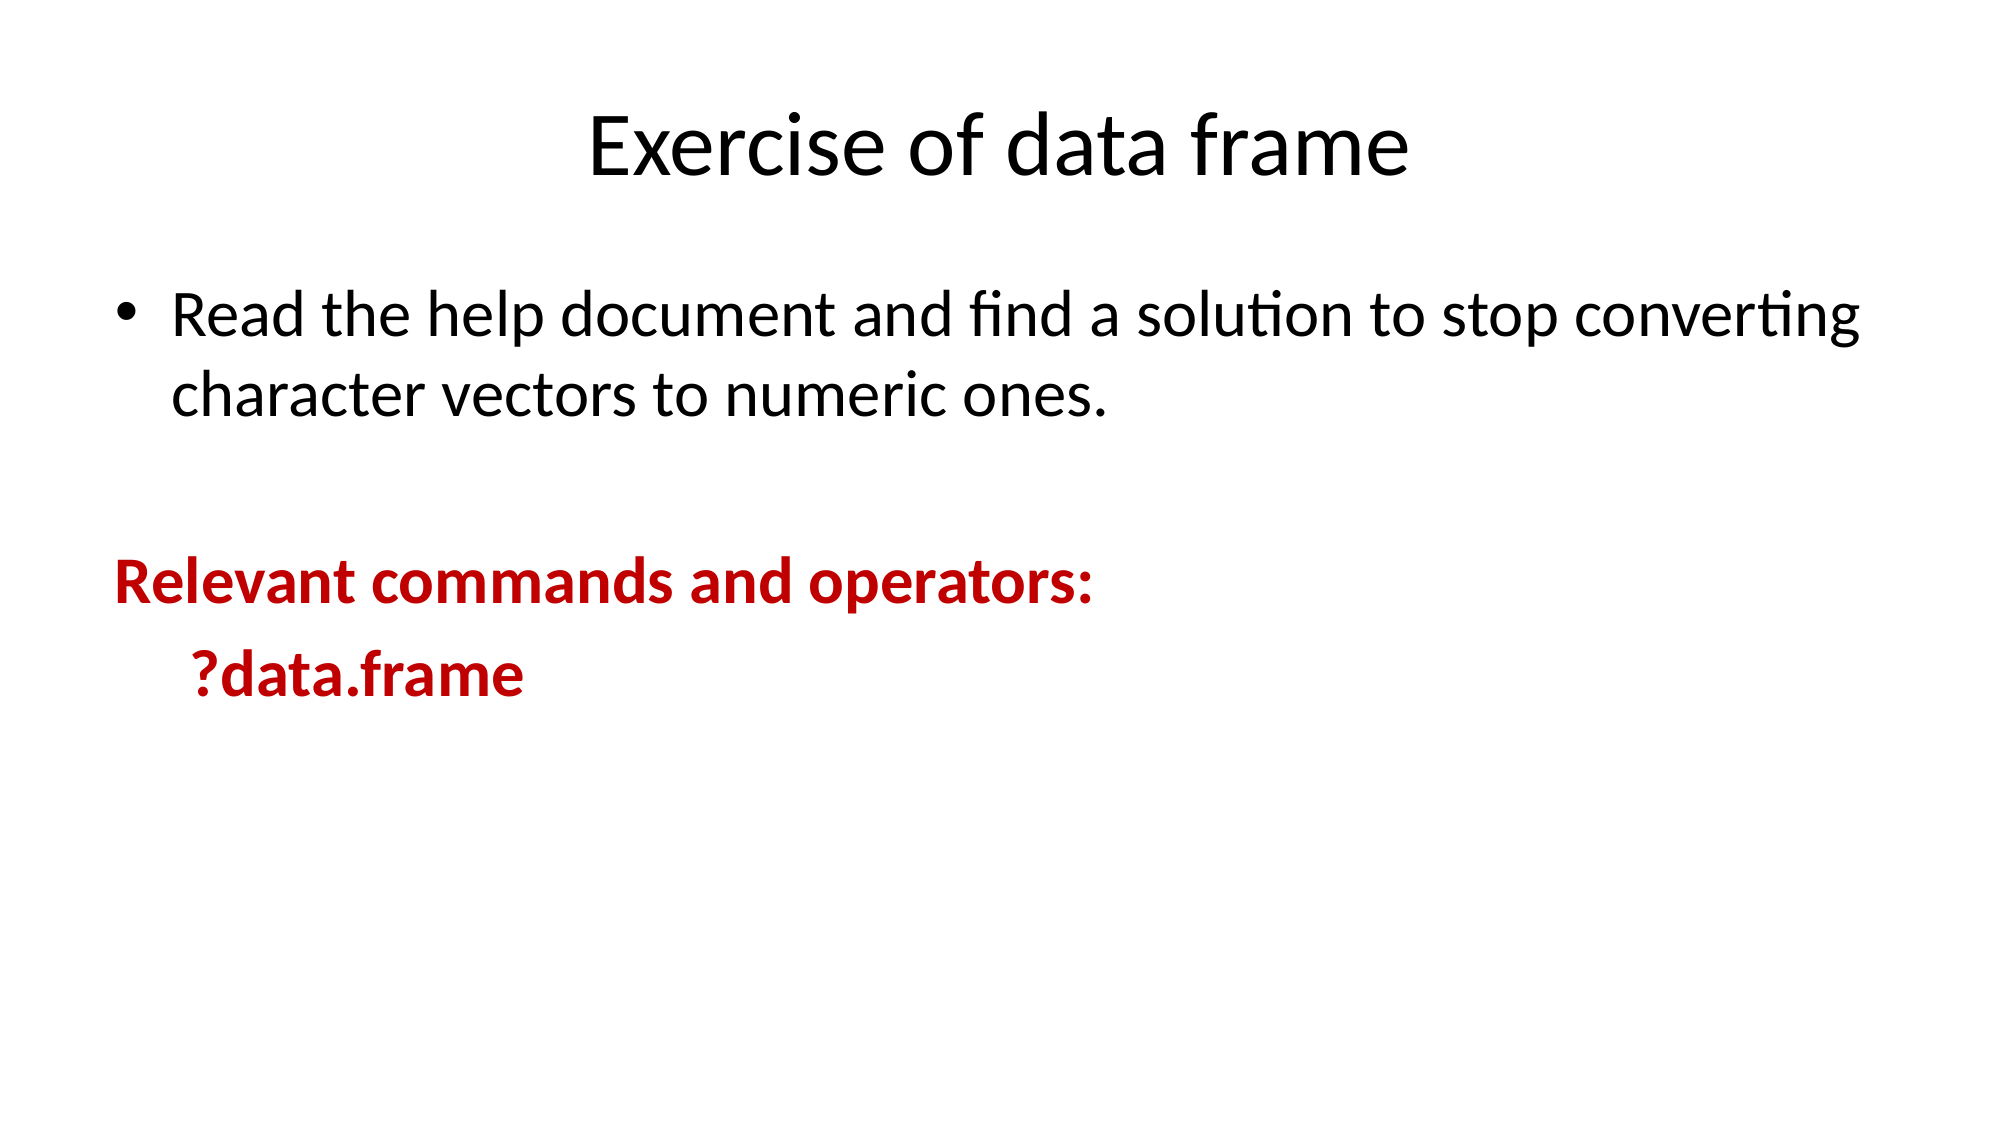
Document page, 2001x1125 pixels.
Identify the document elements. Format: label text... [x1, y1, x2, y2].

list Read the help document and find a solution to stop converting character vectors to numeric ones. Relevant commands and operators: ?data.frame [99, 262, 1900, 1005]
title Exercise of data frame [99, 45, 1900, 233]
